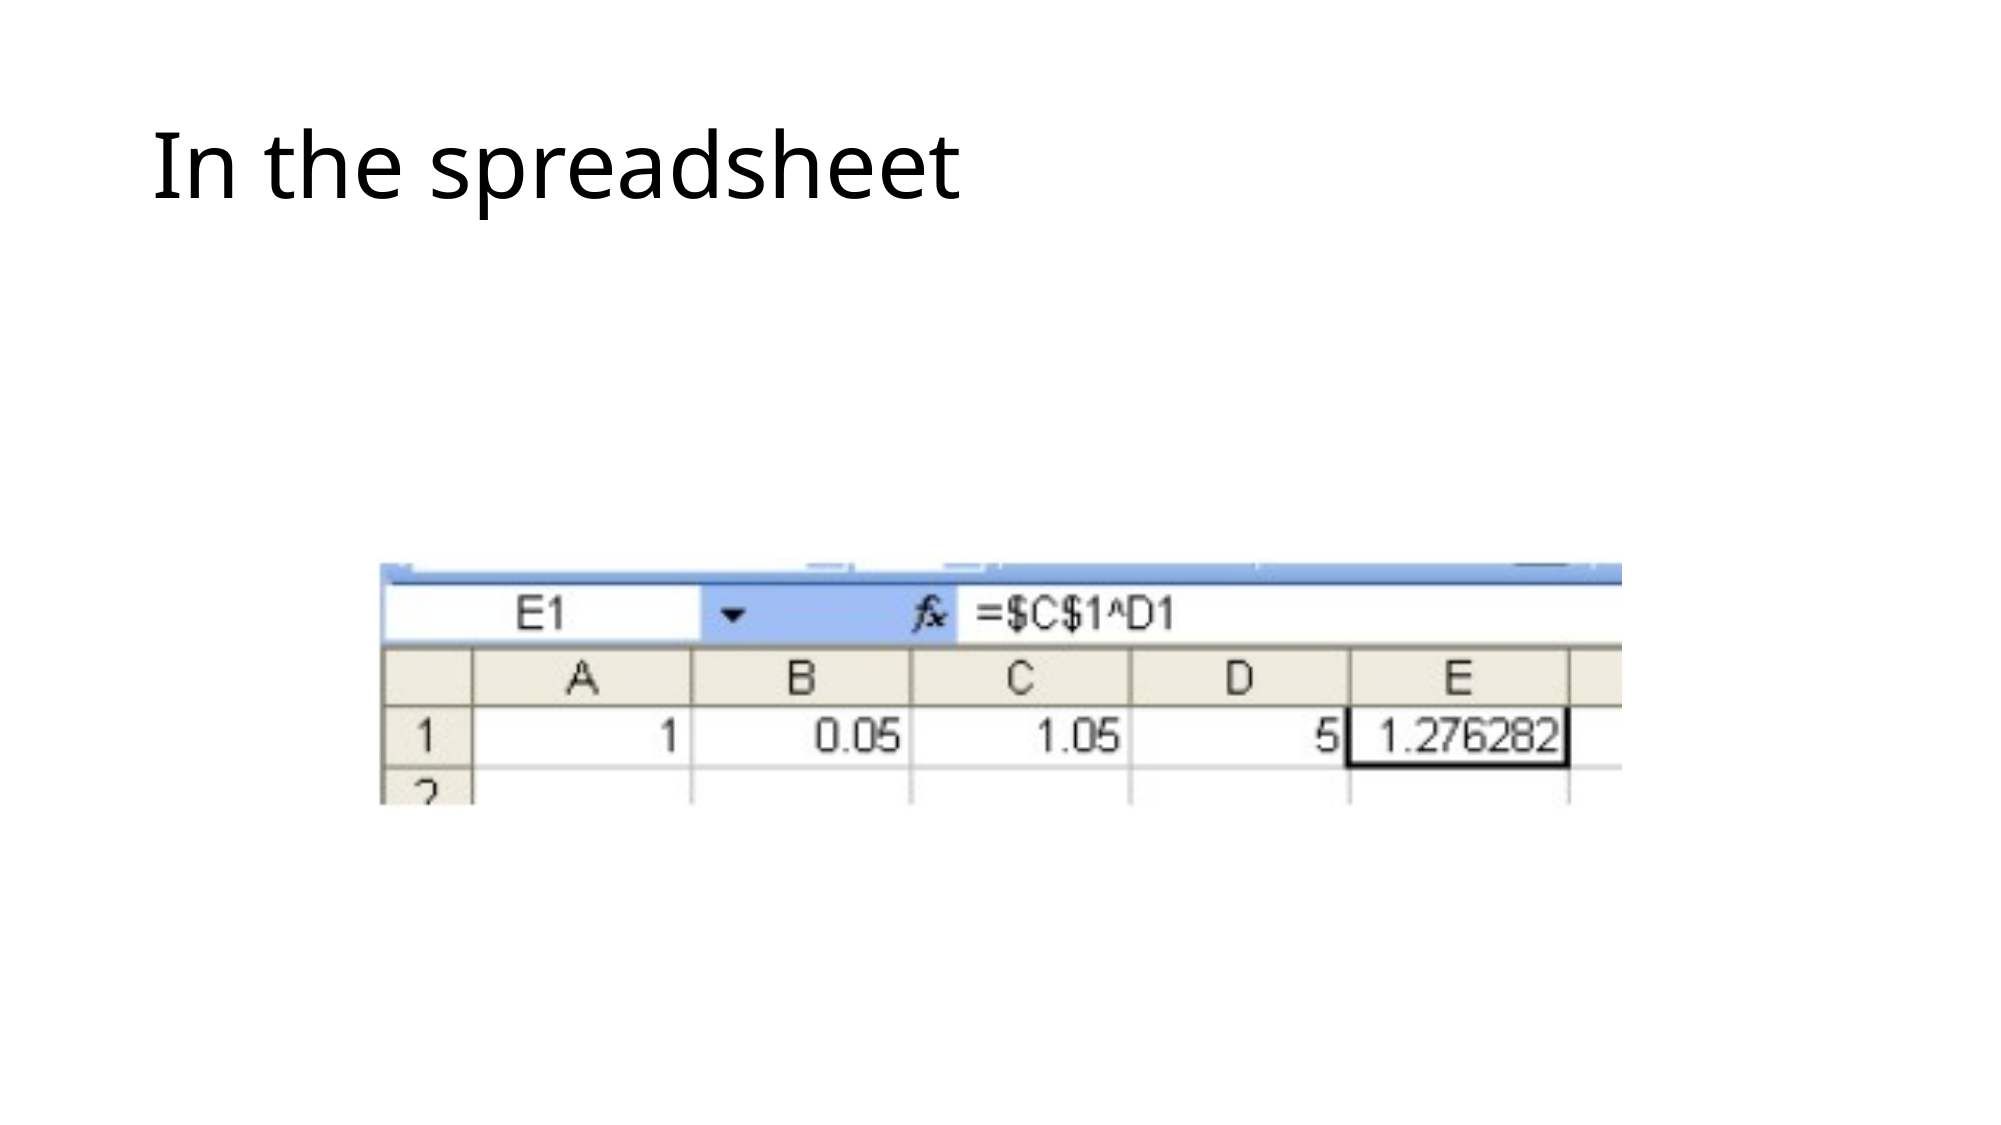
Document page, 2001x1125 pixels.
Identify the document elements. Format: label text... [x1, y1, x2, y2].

title In the spreadsheet [137, 59, 1863, 278]
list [378, 558, 1622, 812]
